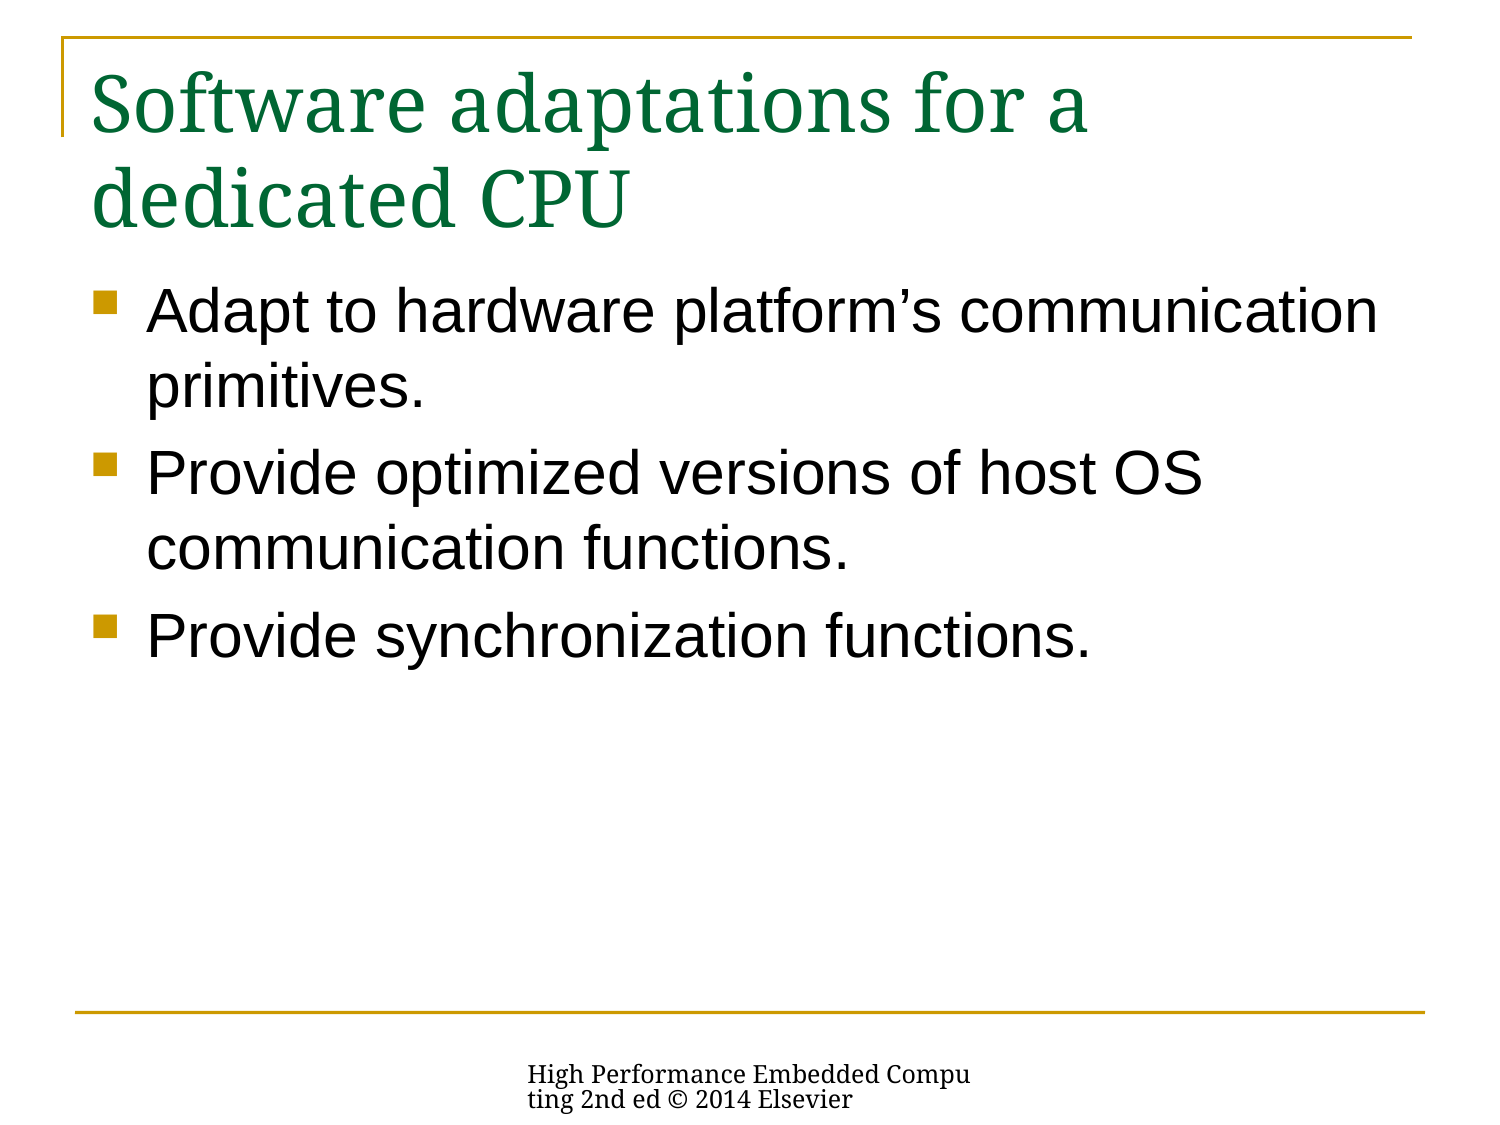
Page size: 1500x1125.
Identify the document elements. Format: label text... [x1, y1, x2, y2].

list Adapt to hardware platform’s communication primitives. Provide optimized versions of host OS communication functions. Provide synchronization functions. [75, 262, 1425, 1006]
title Software adaptations for a dedicated CPU [75, 45, 1425, 233]
footer High Performance Embedded Computing 2nd ed © 2014 Elsevier [512, 1025, 988, 1100]
